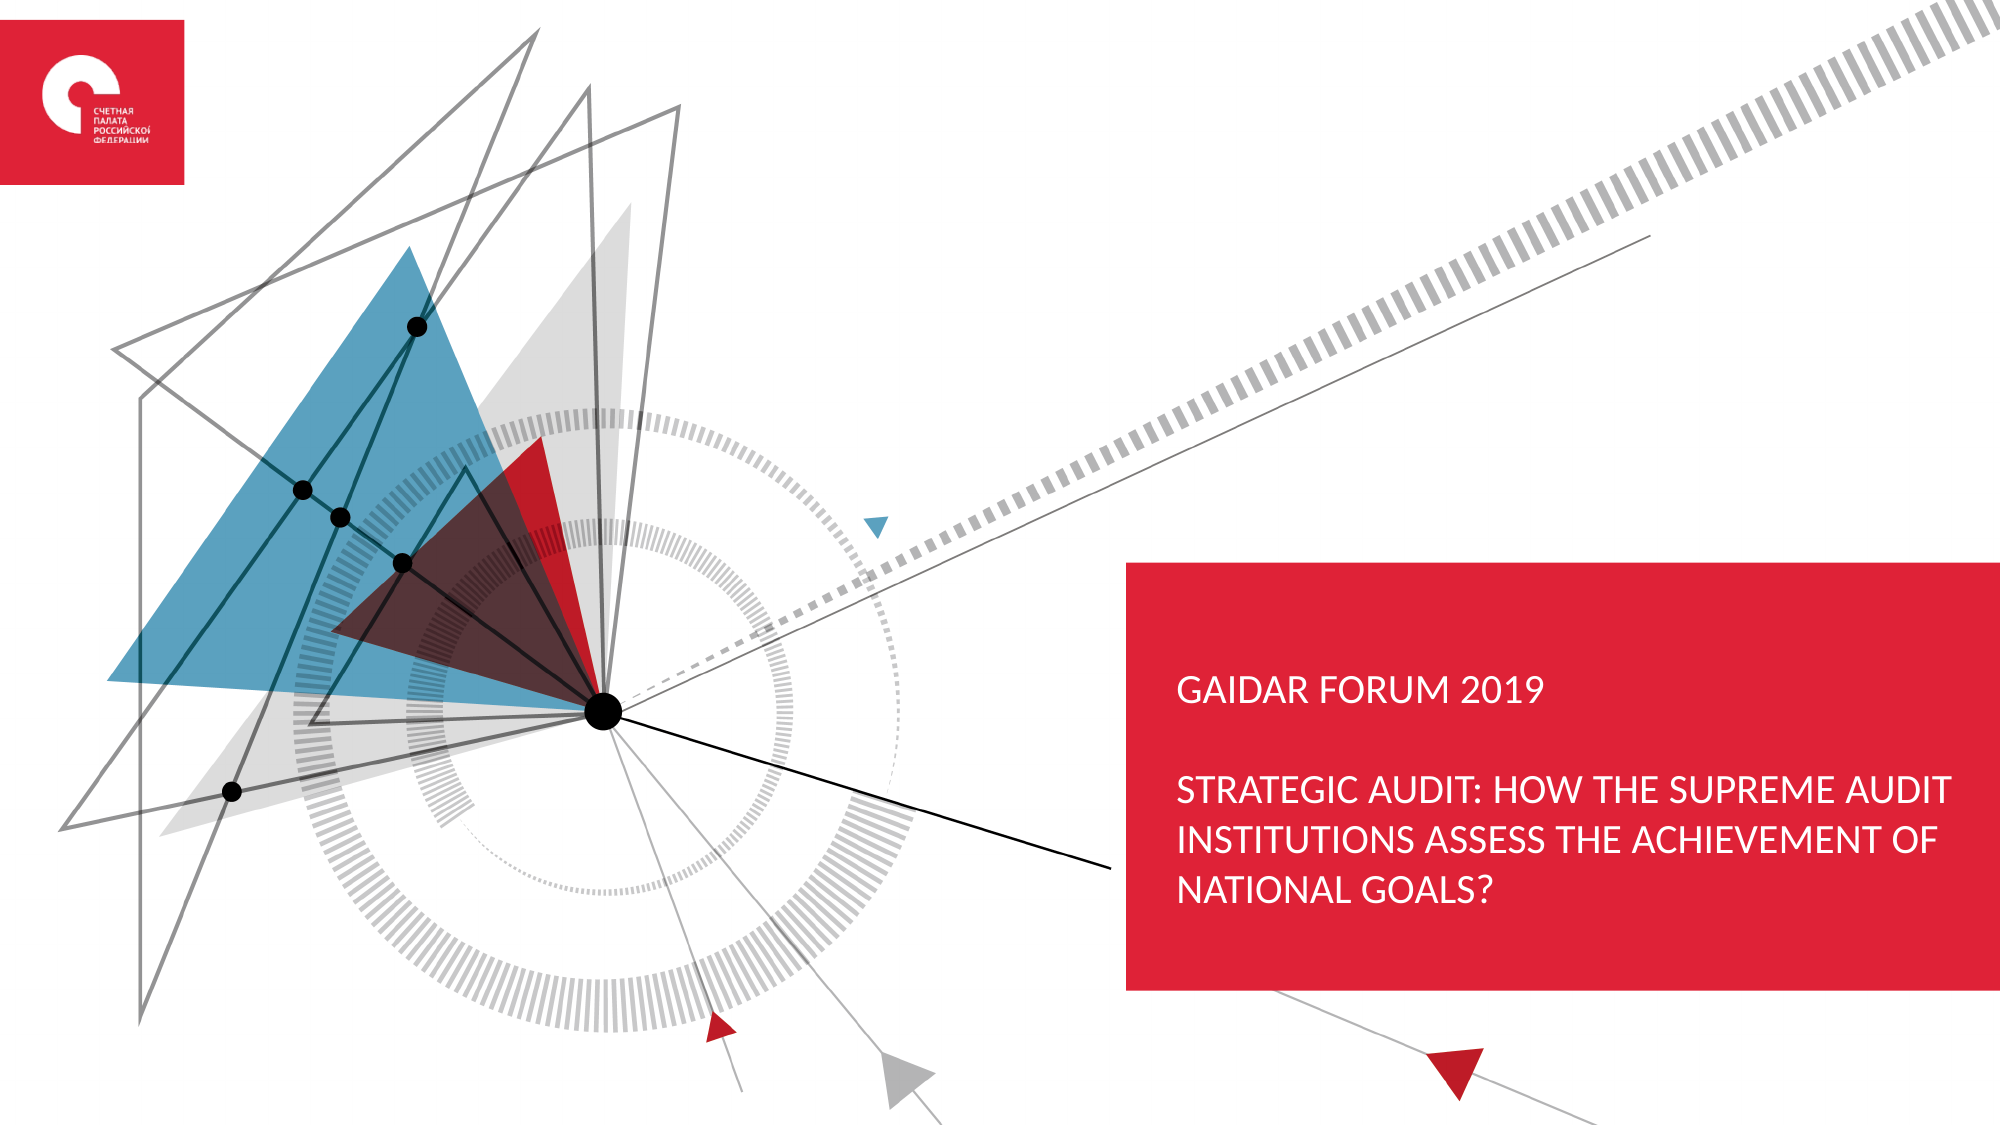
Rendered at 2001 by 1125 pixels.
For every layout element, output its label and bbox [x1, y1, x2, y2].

text_box [0, 19, 185, 185]
picture [0, 0, 2000, 1125]
